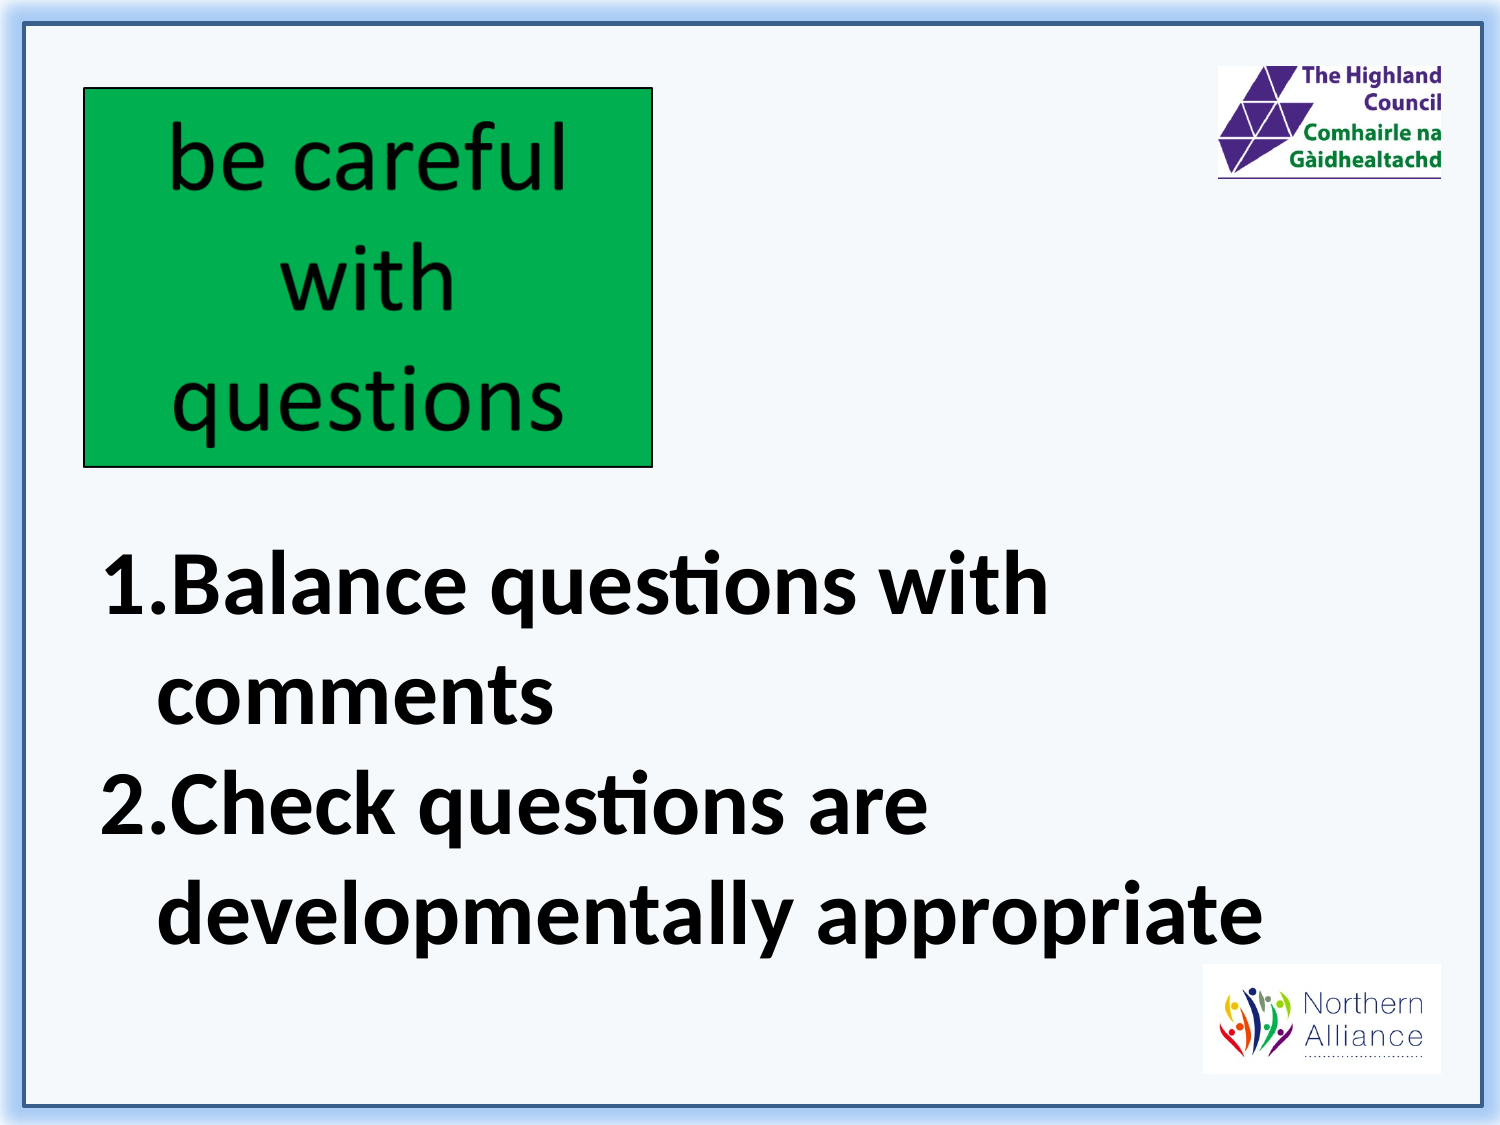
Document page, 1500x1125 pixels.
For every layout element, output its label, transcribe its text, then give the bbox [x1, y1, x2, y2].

picture [1203, 963, 1441, 1075]
text_box Balance questions with comments Check questions are developmentally appropriate [85, 515, 1456, 970]
picture [1218, 66, 1441, 179]
text_box [22, 21, 1484, 1108]
picture [83, 66, 654, 518]
